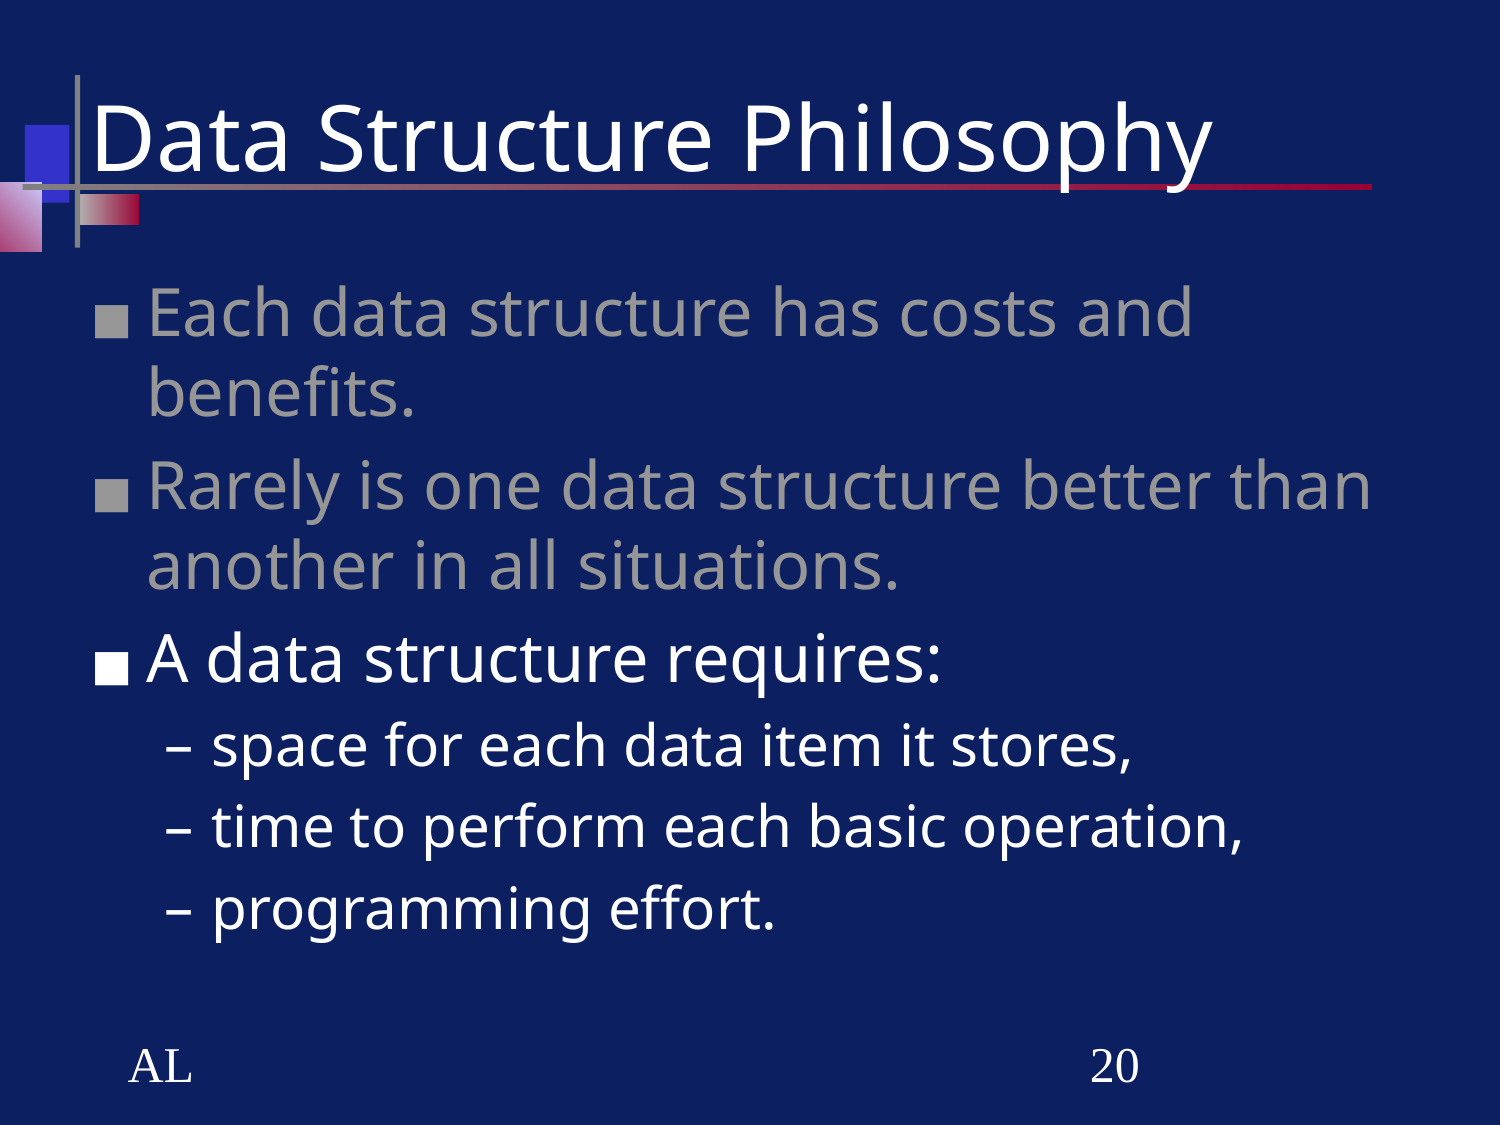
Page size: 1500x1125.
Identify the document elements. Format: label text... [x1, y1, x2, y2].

slide_number ‹#› [1074, 1025, 1388, 1100]
list Each data structure has costs and benefits. Rarely is one data structure better than another in all situations. A data structure requires: space for each data item it stores, time to perform each basic operation, programming effort. [74, 262, 1425, 1012]
title Data Structure Philosophy [74, 59, 1425, 210]
slide_number AL [112, 1025, 425, 1100]
